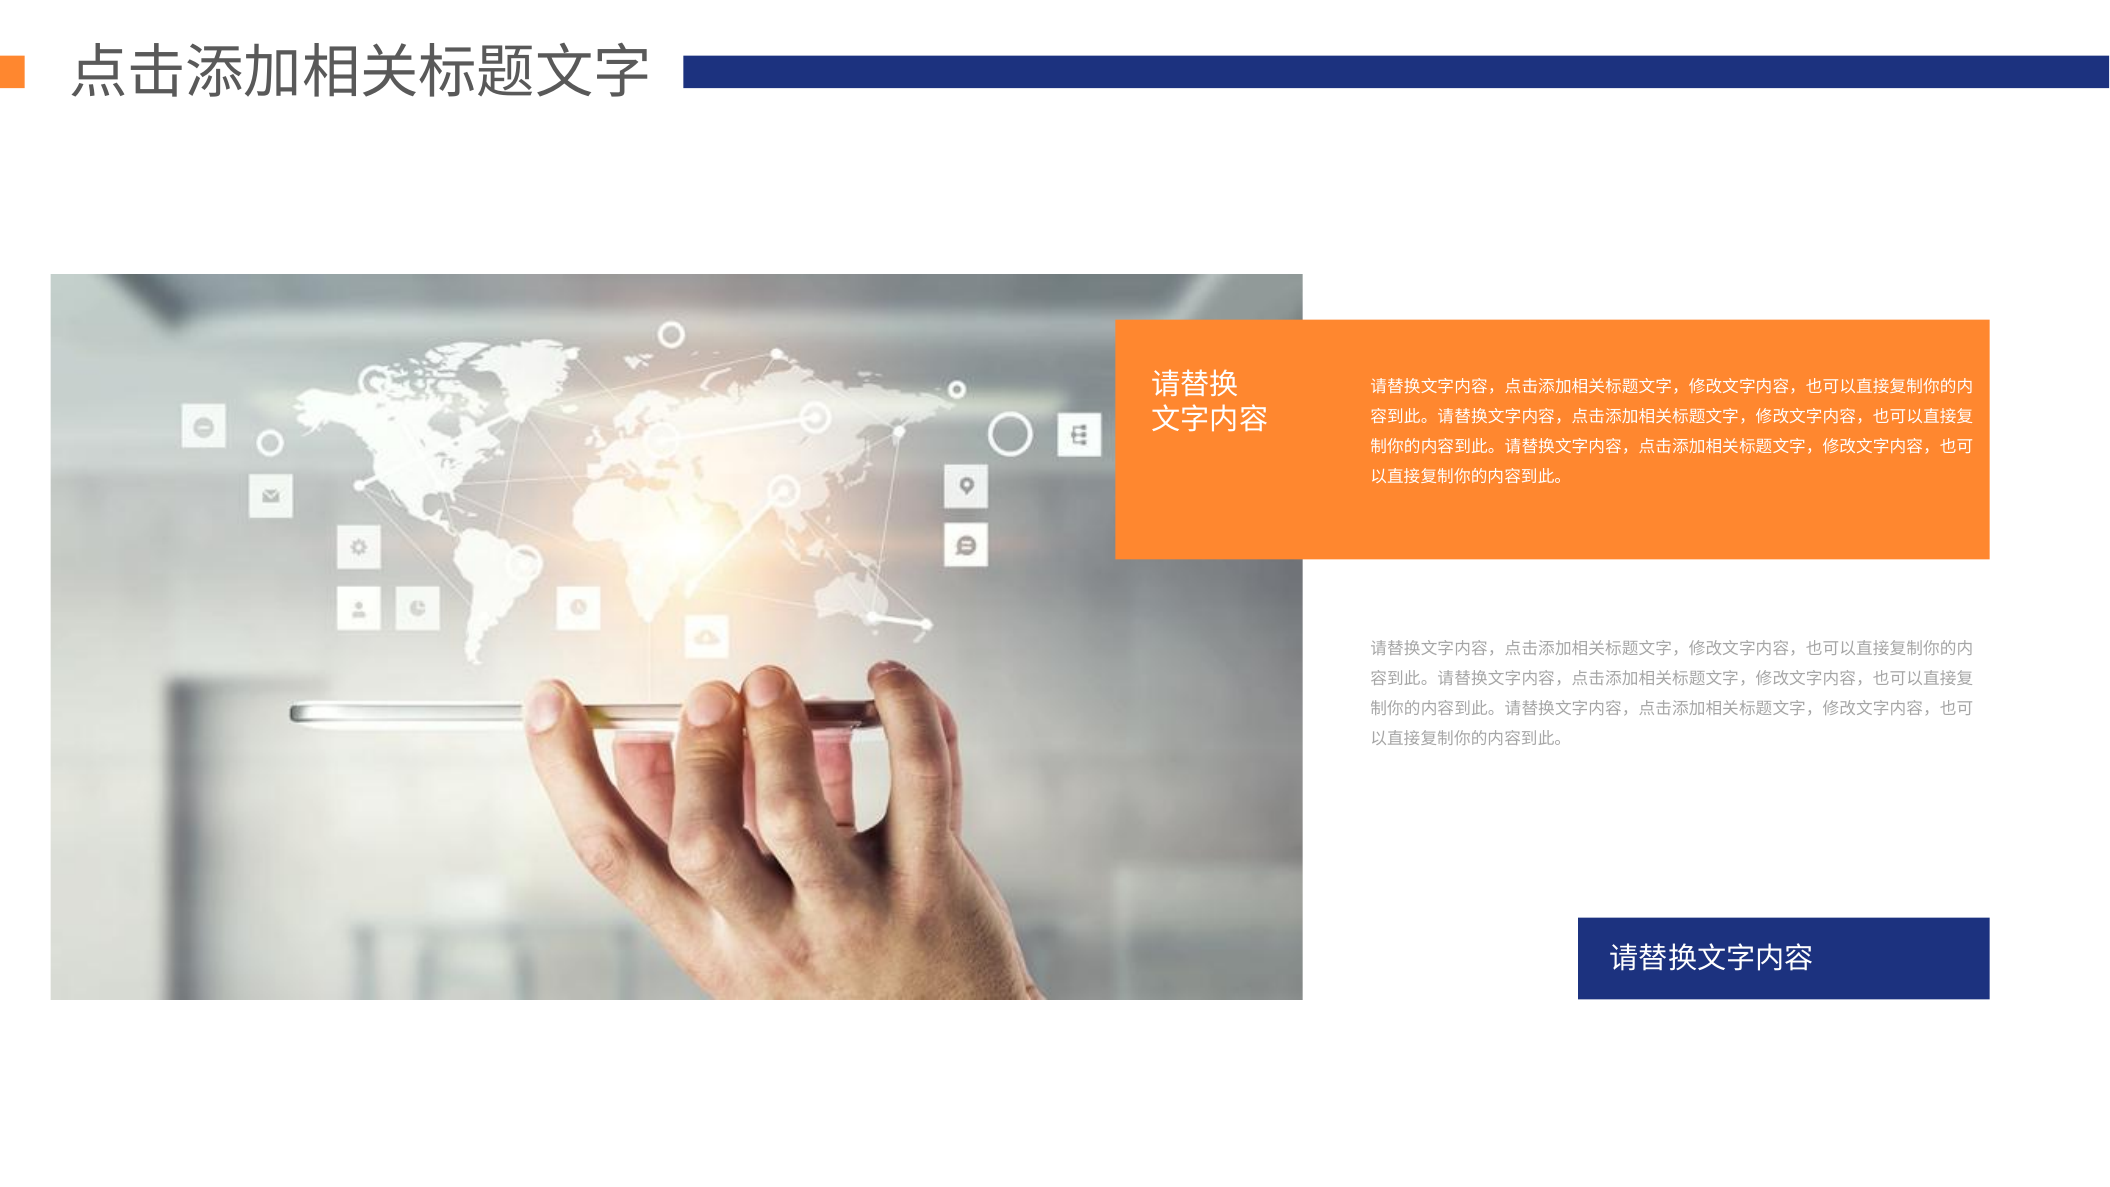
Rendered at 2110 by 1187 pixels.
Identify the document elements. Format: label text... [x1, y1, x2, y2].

text_box [1577, 917, 1991, 1000]
text_box [1114, 319, 1991, 561]
text_box 请替换文字内容，点击添加相关标题文字，修改文字内容，也可以直接复制你的内容到此。请替换文字内容，点击添加相关标题文字，修改文字内容，也可以直接复制你的内容到此。请替换文字内容，点击添加相关标题文字，修改文字内容，也可以直接复制你的内容到此。 [1354, 357, 1990, 551]
text_box 点击添加相关标题文字 [54, 26, 667, 112]
text_box 请替换文字内容 [1593, 931, 1858, 983]
text_box 请替换 文字内容 [1135, 357, 1315, 455]
text_box [50, 273, 1304, 1000]
text_box 请替换文字内容，点击添加相关标题文字，修改文字内容，也可以直接复制你的内容到此。请替换文字内容，点击添加相关标题文字，修改文字内容，也可以直接复制你的内容到此。请替换文字内容，点击添加相关标题文字，修改文字内容，也可以直接复制你的内容到此。 [1354, 620, 1990, 814]
